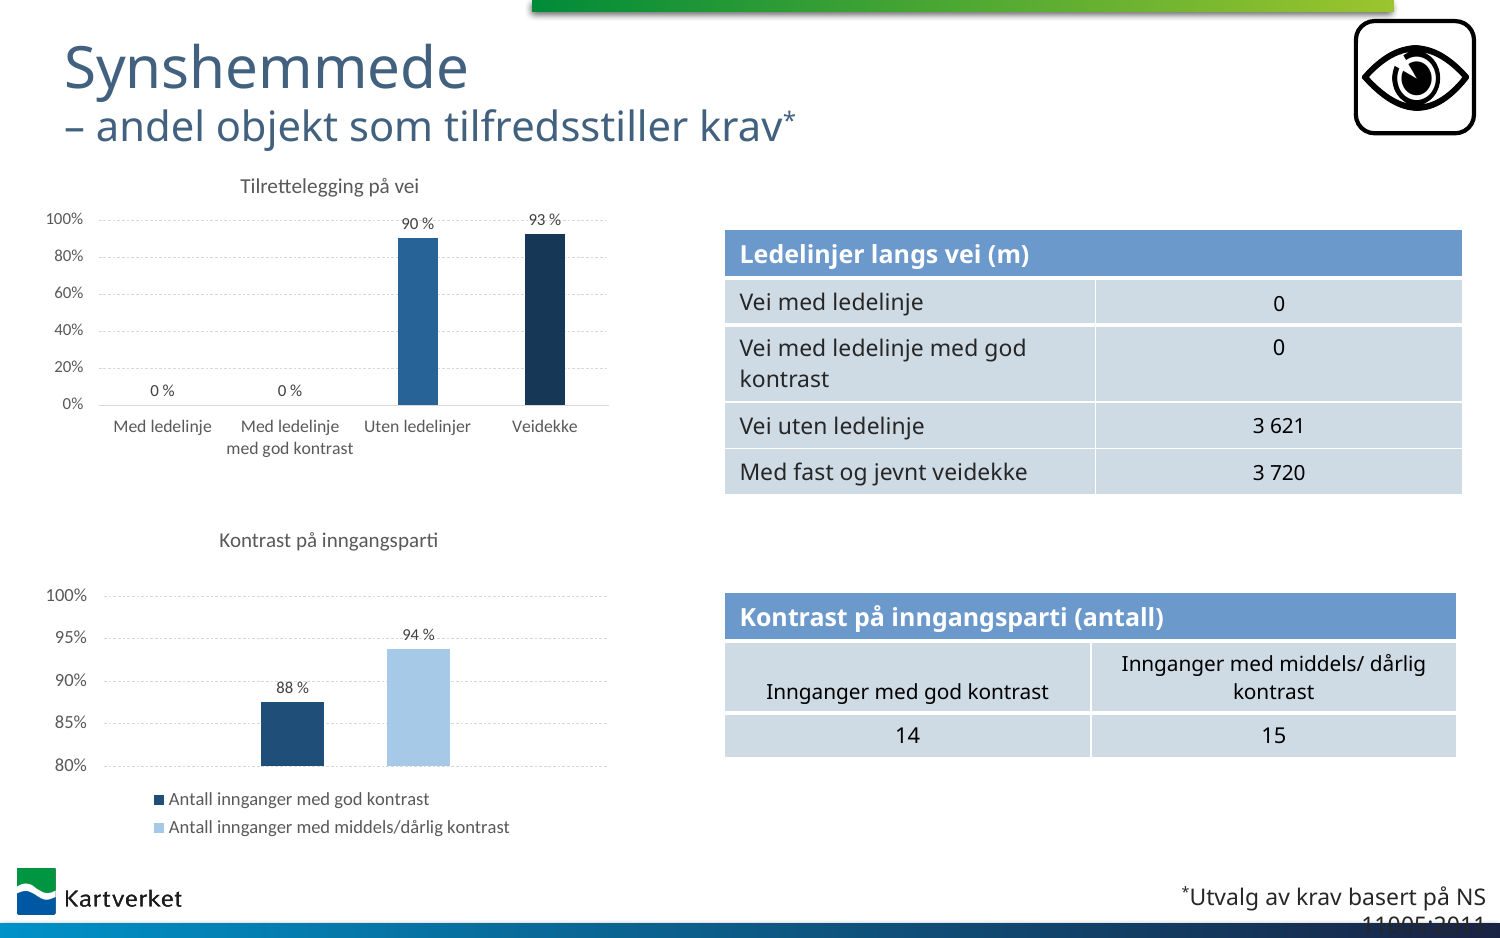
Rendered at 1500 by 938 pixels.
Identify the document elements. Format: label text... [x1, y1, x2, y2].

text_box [1355, 20, 1475, 134]
text_box Synshemmede – andel objekt som tilfredsstiller krav* [49, 24, 1431, 158]
table_cell Vei med ledelinje med god kontrast [725, 327, 1095, 401]
picture [41, 520, 617, 846]
table_header Ledelinjer langs vei (m) [725, 230, 1462, 276]
table_cell 14 [725, 715, 1090, 757]
table_cell Vei uten ledelinje [725, 403, 1095, 448]
table_cell Vei med ledelinje [725, 280, 1095, 323]
table_cell 3 621 [1096, 403, 1462, 448]
table_cell Med fast og jevnt veidekke [725, 449, 1095, 494]
table_cell 15 [1092, 715, 1456, 757]
text_box *Utvalg av krav basert på NS 11005:2011 [1068, 873, 1500, 938]
table_cell 0 [1096, 327, 1462, 401]
table_cell Innganger med god kontrast [725, 643, 1090, 711]
table_cell 0 [1096, 280, 1462, 323]
table_cell Innganger med middels/ dårlig kontrast [1092, 643, 1456, 711]
table_header Kontrast på inngangsparti (antall) [725, 593, 1456, 639]
table_cell 3 720 [1096, 449, 1462, 494]
picture [41, 166, 619, 492]
